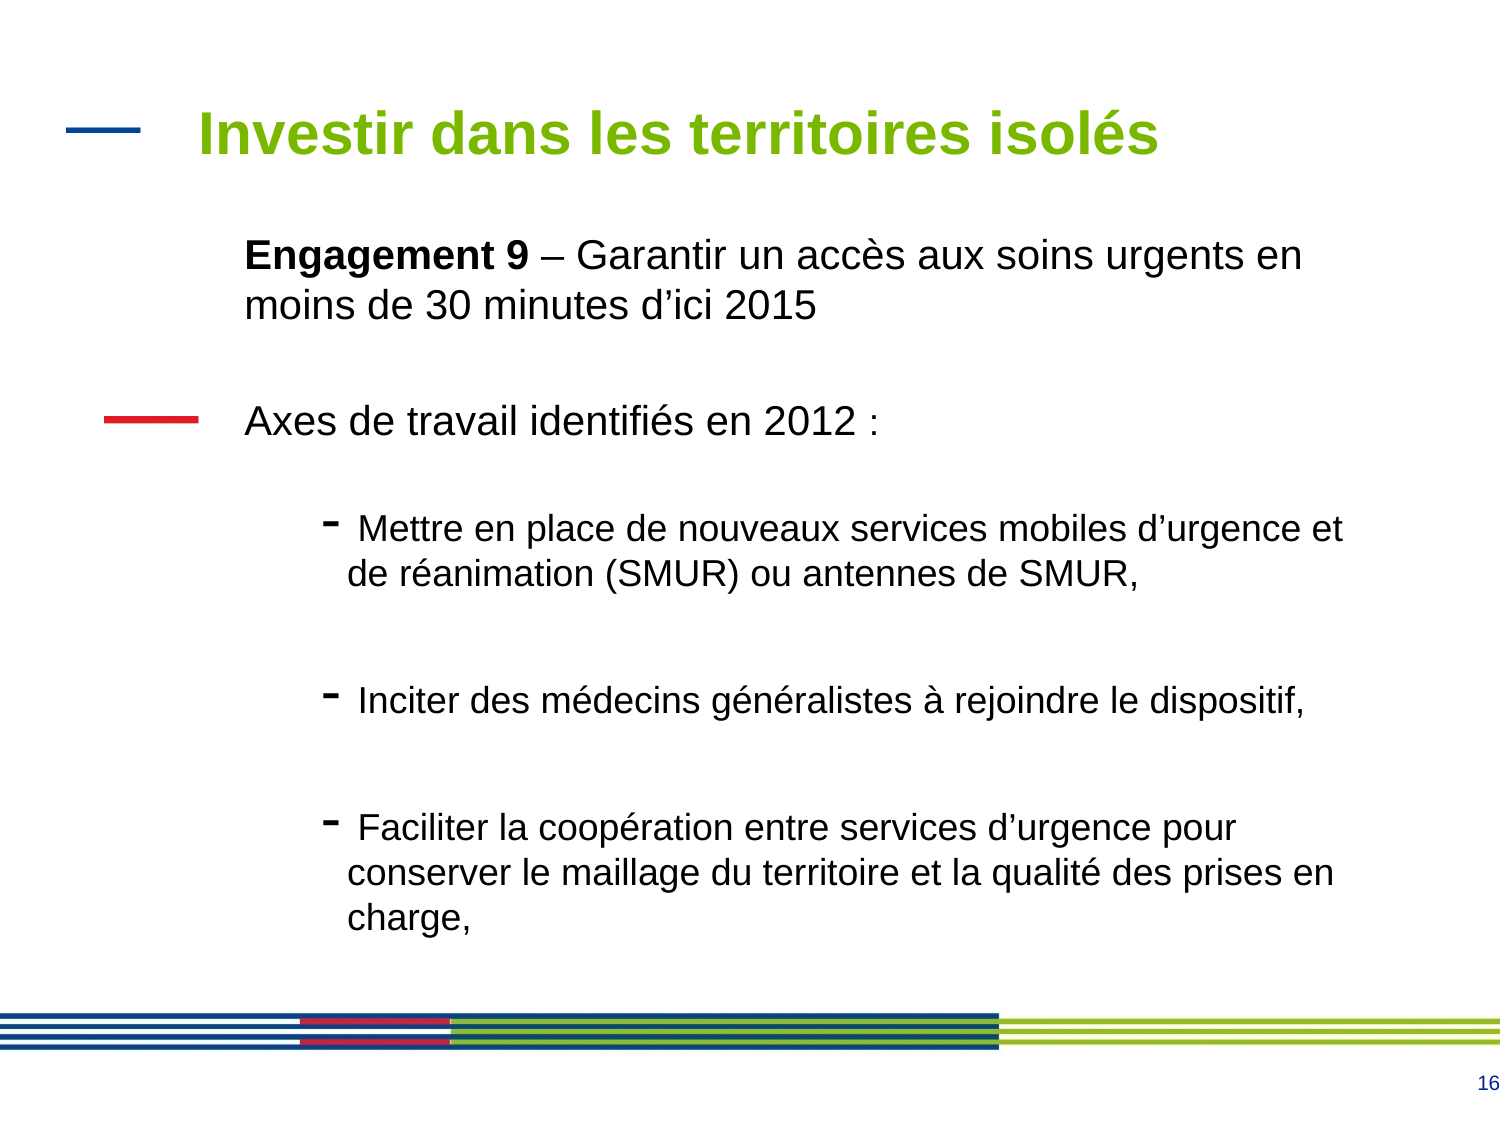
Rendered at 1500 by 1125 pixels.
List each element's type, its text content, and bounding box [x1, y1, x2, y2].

picture [0, 999, 1500, 1063]
picture [103, 411, 199, 428]
picture [65, 123, 141, 137]
list Engagement 9 – Garantir un accès aux soins urgents en moins de 30 minutes d’ici 2015 Axes de travail identifiés en 2012 : Mettre en place de nouveaux services mobiles d’urgence et de réanimation (SMUR) ou antennes de SMUR, Inciter des médecins généralistes à rejoindre le dispositif, Faciliter la coopération entre services d’urgence pour conserver le maillage du territoire et la qualité des prises en charge, [88, 219, 1400, 1024]
title Investir dans les territoires isolés [49, 35, 1388, 224]
